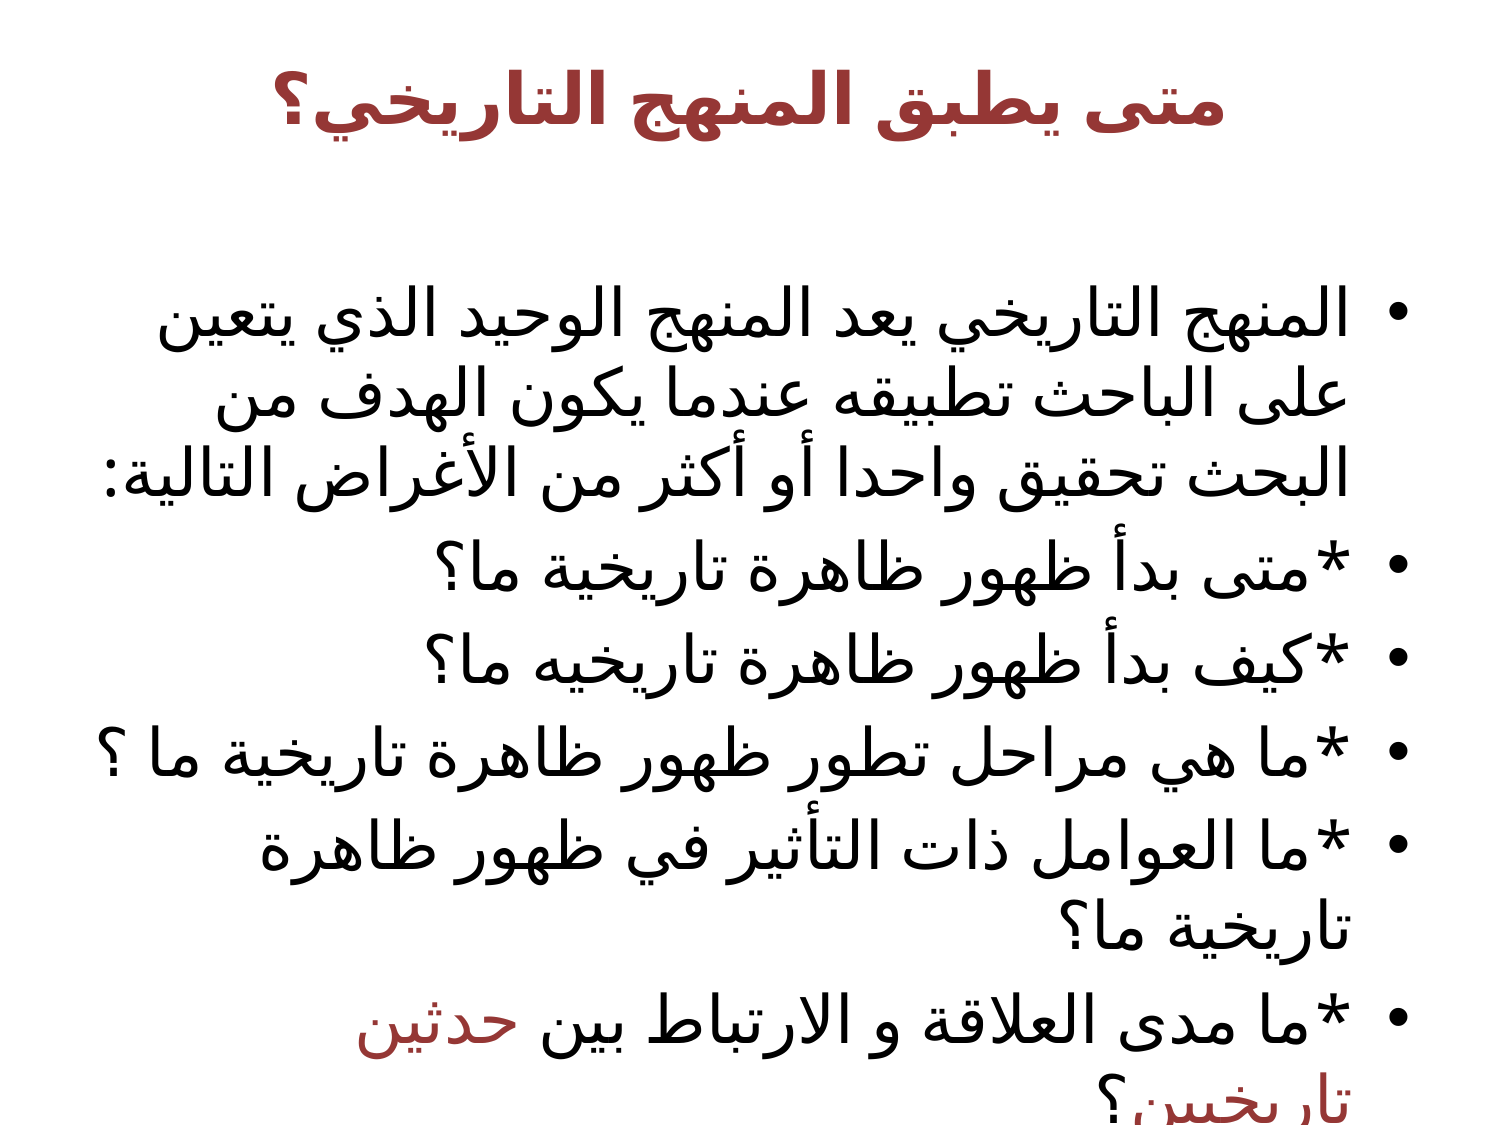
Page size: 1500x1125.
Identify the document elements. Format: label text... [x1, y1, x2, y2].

title متى يطبق المنهج التاريخي؟ [75, 45, 1425, 233]
list المنهج التاريخي يعد المنهج الوحيد الذي يتعين على الباحث تطبيقه عندما يكون الهدف من البحث تحقيق واحدا أو أكثر من الأغراض التالية: *متى بدأ ظهور ظاهرة تاريخية ما؟ *كيف بدأ ظهور ظاهرة تاريخيه ما؟ *ما هي مراحل تطور ظهور ظاهرة تاريخية ما ؟ *ما العوامل ذات التأثير في ظهور ظاهرة تاريخية ما؟ *ما مدى العلاقة و الارتباط بين حدثين تاريخيين؟ [75, 262, 1425, 1005]
